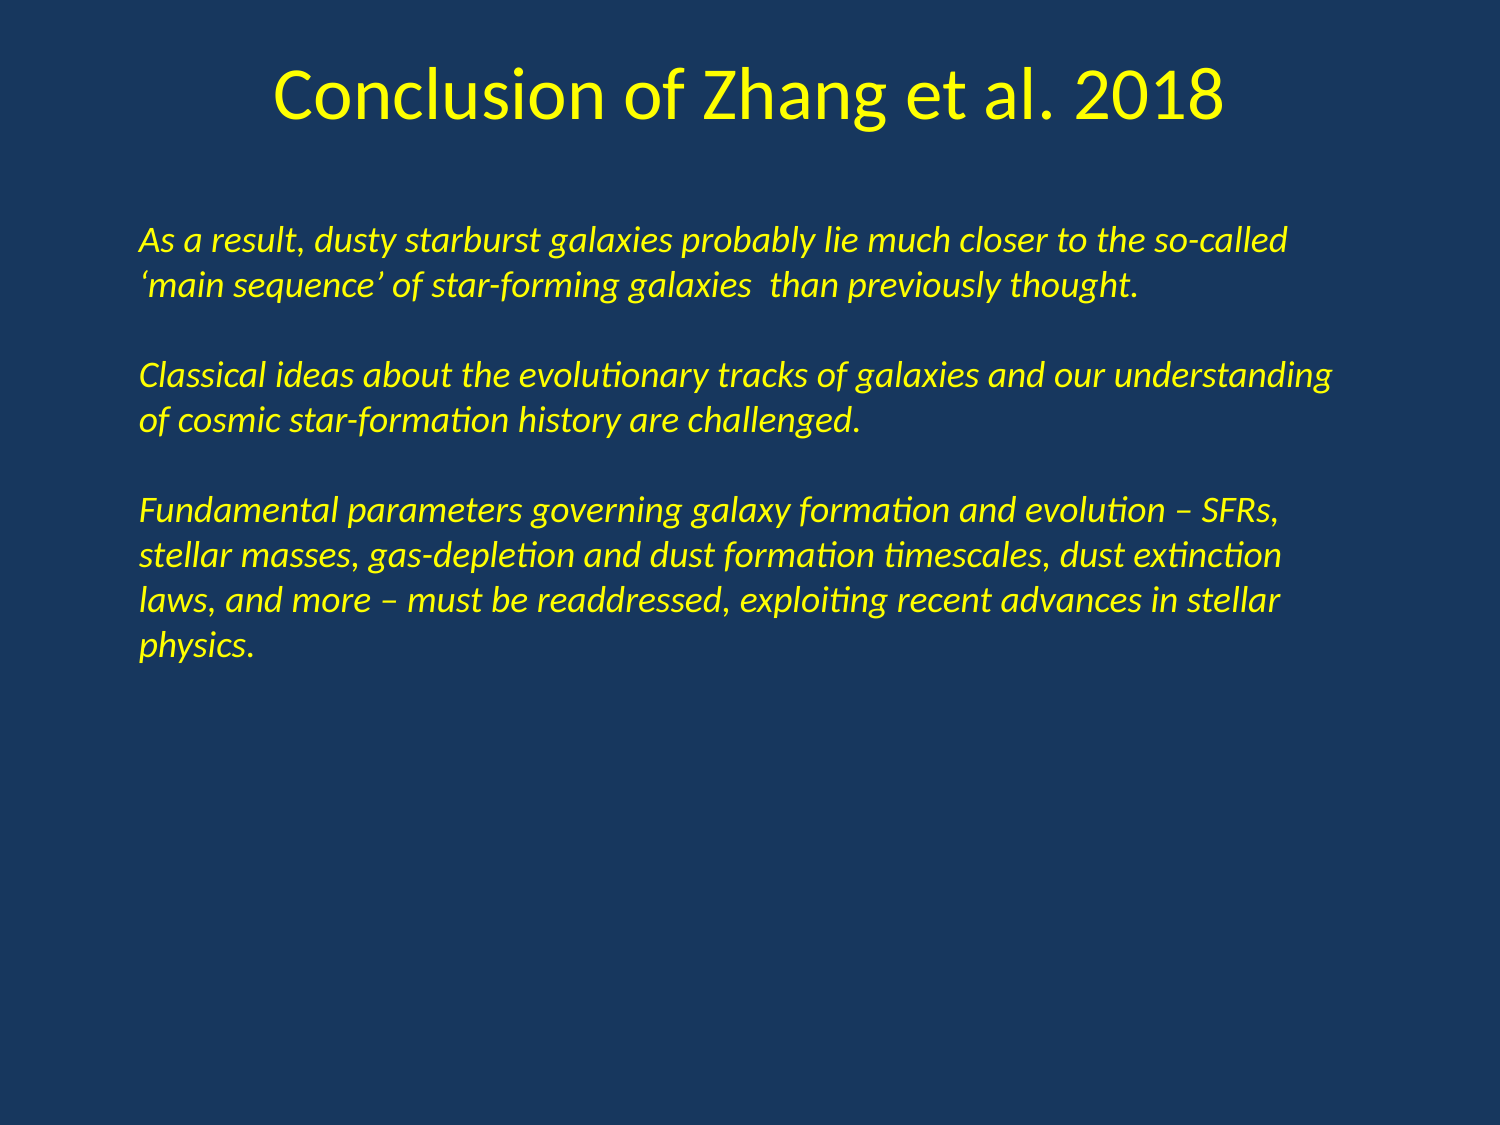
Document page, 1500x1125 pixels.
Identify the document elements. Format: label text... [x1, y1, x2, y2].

title Conclusion of Zhang et al. 2018 [75, 0, 1425, 183]
text_box As a result, dusty starburst galaxies probably lie much closer to the so-called ‘main sequence’ of star-forming galaxies than previously thought. Classical ideas about the evolutionary tracks of galaxies and our understanding of cosmic star-formation history are challenged. Fundamental parameters governing galaxy formation and evolution – SFRs, stellar masses, gas-depletion and dust formation timescales, dust extinction laws, and more – must be readdressed, exploiting recent advances in stellar physics. [123, 208, 1376, 673]
